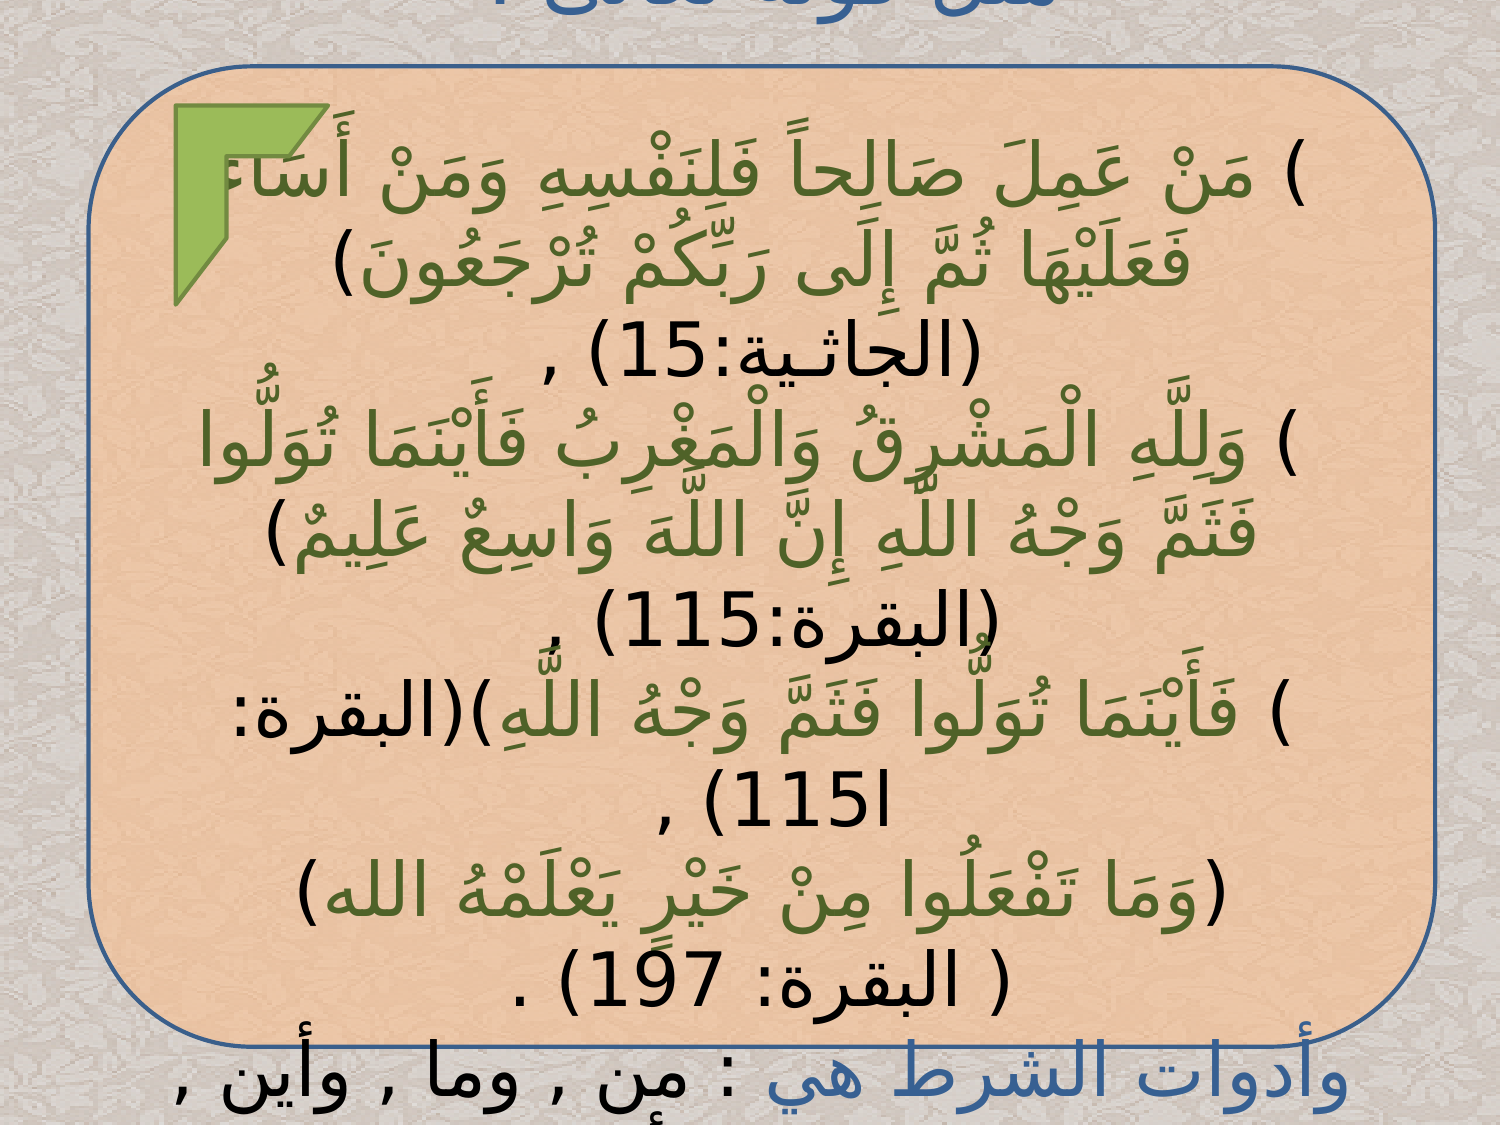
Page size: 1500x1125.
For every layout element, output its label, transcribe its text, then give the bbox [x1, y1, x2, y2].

text_box [173, 103, 330, 307]
text_box مثل قوله تعالى : ) مَنْ عَمِلَ صَالِحاً فَلِنَفْسِهِ وَمَنْ أَسَاء فَعَلَيْهَا ثُمَّ إِلَى رَبِّكُمْ تُرْجَعُونَ)(الجاثـية:15) , ) وَلِلَّهِ الْمَشْرِقُ وَالْمَغْرِبُ فَأَيْنَمَا تُوَلُّوا فَثَمَّ وَجْهُ اللَّهِ إِنَّ اللَّهَ وَاسِعٌ عَلِيمٌ)(البقرة:115) , ) فَأَيْنَمَا تُوَلُّوا فَثَمَّ وَجْهُ اللَّهِ)(البقرة: ا115) , (وَمَا تَفْعَلُوا مِنْ خَيْرٍ يَعْلَمْهُ الله) ( البقرة: 197) . وأدوات الشرط هي : من , وما , وأين , ومتى , وأي [86, 64, 1438, 1049]
